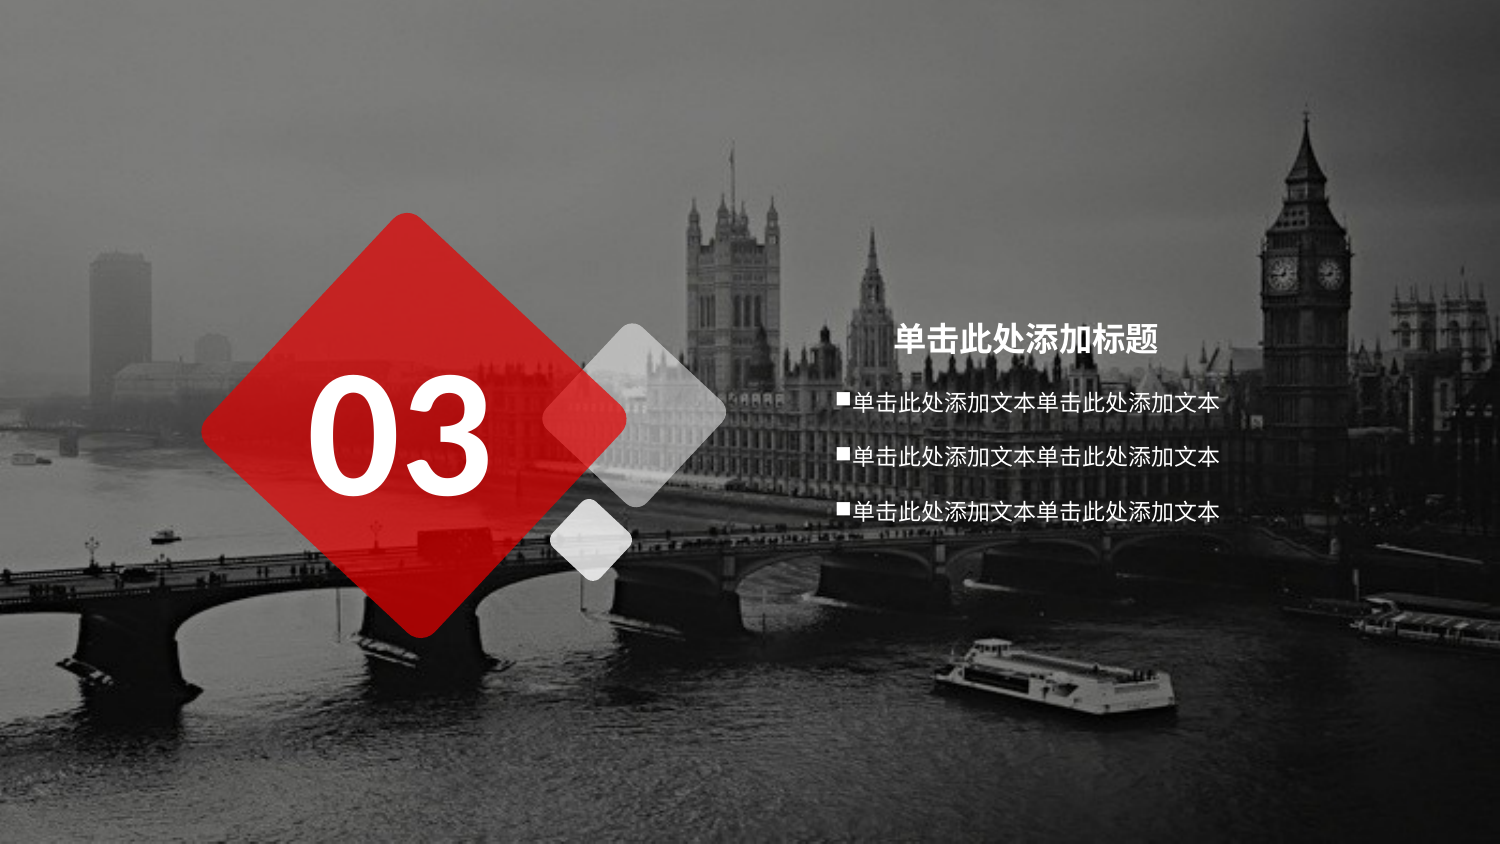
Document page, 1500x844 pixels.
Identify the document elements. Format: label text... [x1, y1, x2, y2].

text_box [306, 540, 523, 640]
text_box [312, 211, 514, 304]
text_box [528, 317, 628, 534]
text_box 03 [292, 304, 528, 540]
text_box [200, 325, 292, 527]
text_box [583, 322, 728, 509]
picture [0, 0, 1500, 844]
text_box 单击此处添加标题 [855, 310, 1184, 365]
text_box 单击此处添加文本单击此处添加文本 单击此处添加文本单击此处添加文本 单击此处添加文本单击此处添加文本 [820, 380, 1289, 561]
text_box [548, 498, 634, 582]
